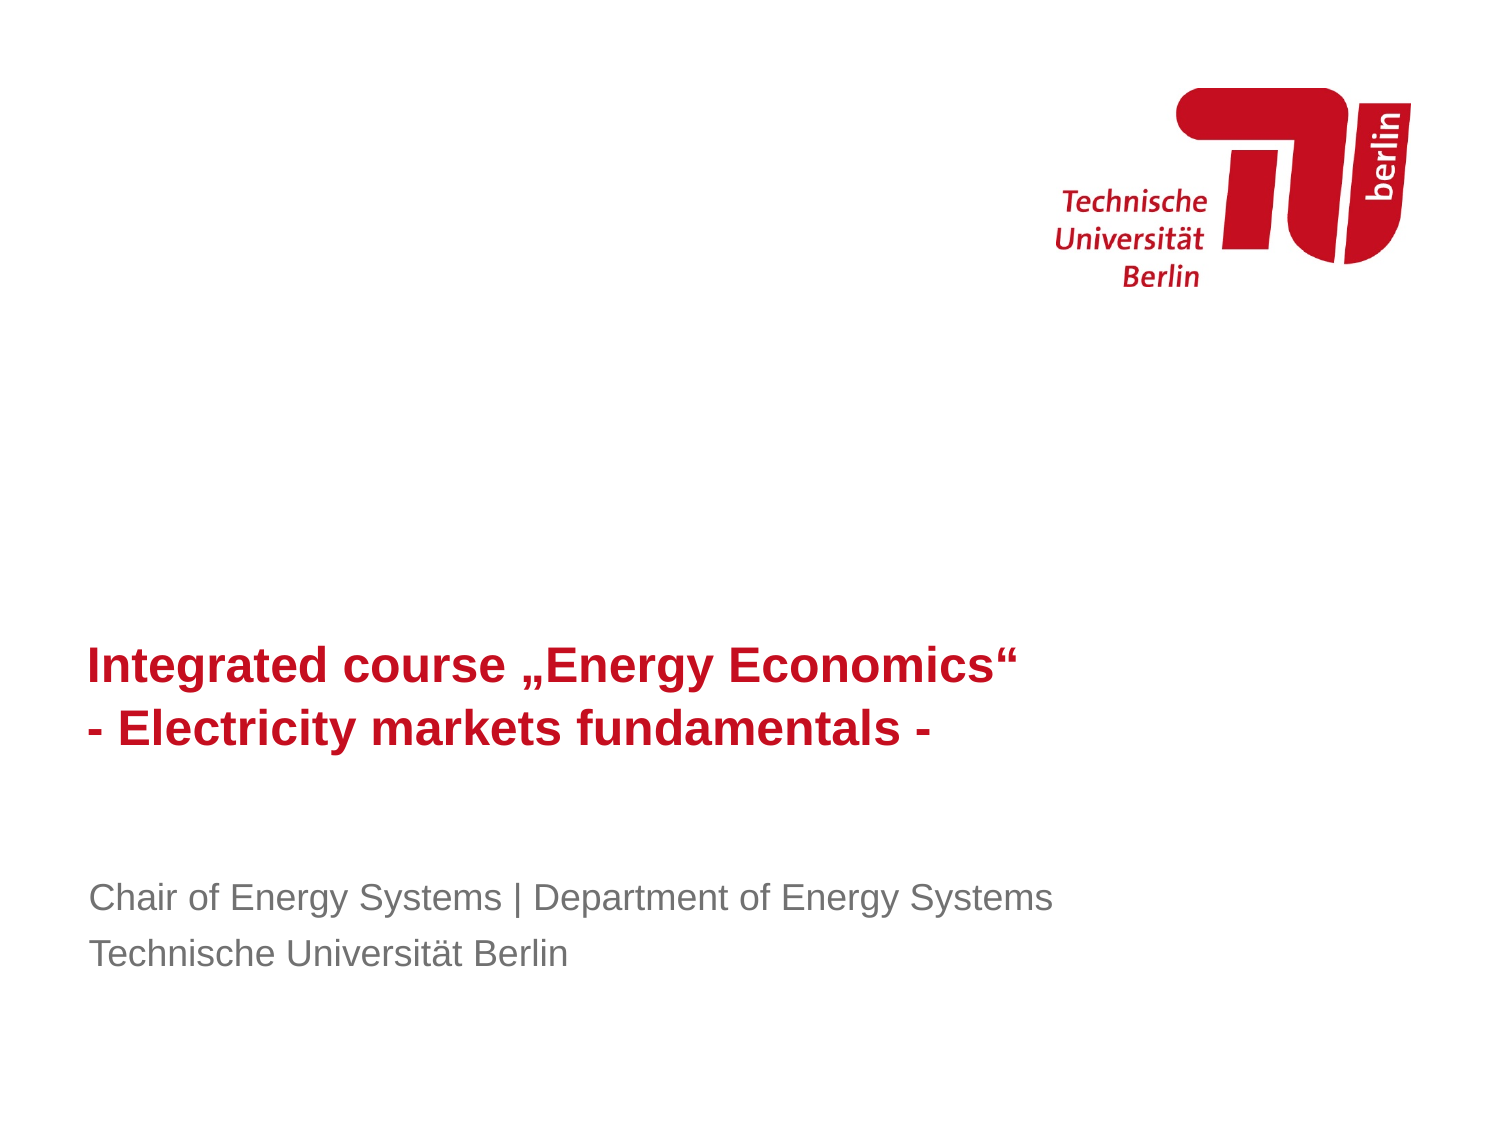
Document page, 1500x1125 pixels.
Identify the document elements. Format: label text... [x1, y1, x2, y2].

title Integrated course „Energy Economics“ - Electricity markets fundamentals - [86, 633, 1410, 756]
picture [1056, 88, 1411, 287]
subtitle Chair of Energy Systems | Department of Energy Systems Technische Universität Berlin [88, 817, 1411, 975]
